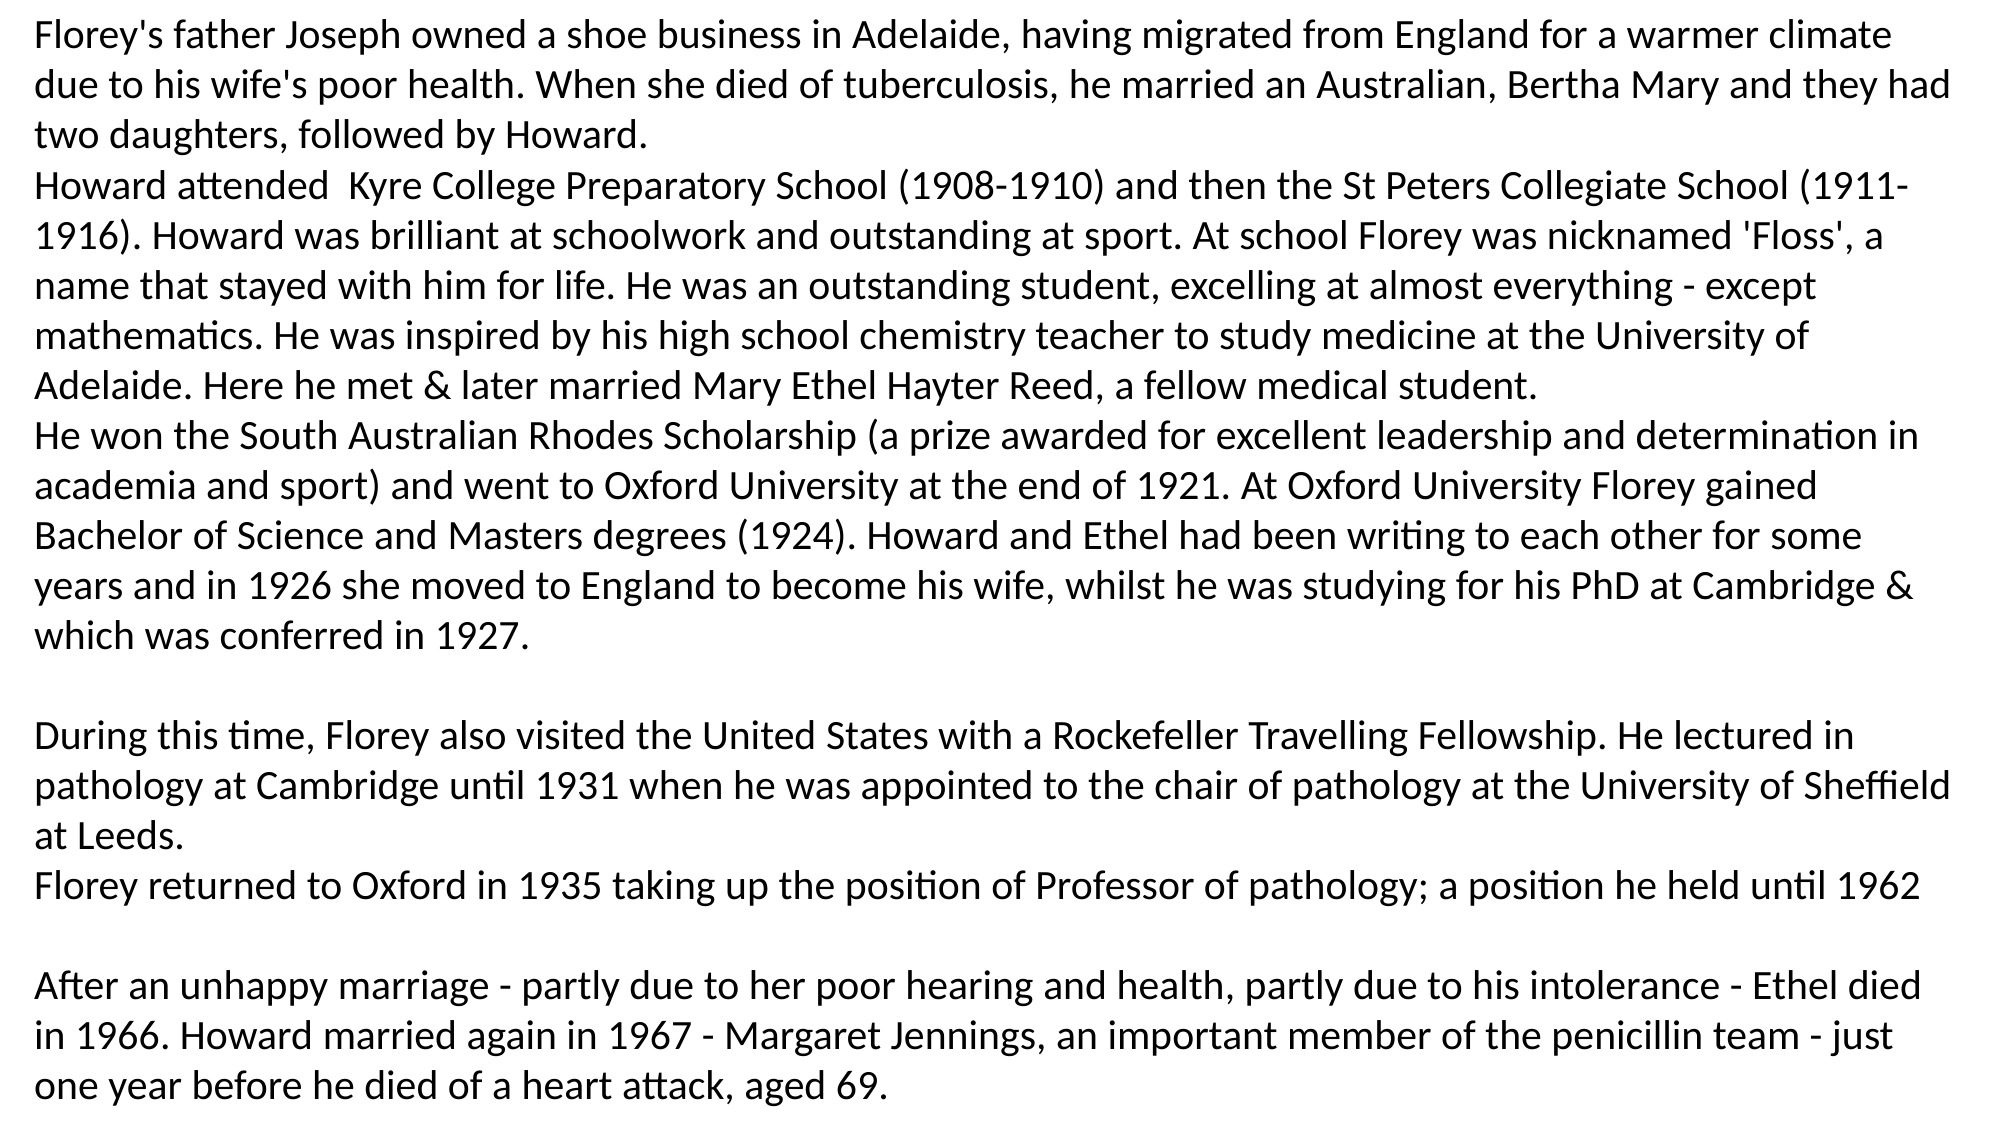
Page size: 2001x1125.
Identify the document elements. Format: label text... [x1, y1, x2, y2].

text_box Florey's father Joseph owned a shoe business in Adelaide, having migrated from England for a warmer climate due to his wife's poor health. When she died of tuberculosis, he married an Australian, Bertha Mary and they had two daughters, followed by Howard. Howard attended Kyre College Preparatory School (1908-1910) and then the St Peters Collegiate School (1911-1916). Howard was brilliant at schoolwork and outstanding at sport. At school Florey was nicknamed 'Floss', a name that stayed with him for life. He was an outstanding student, excelling at almost everything - except mathematics. He was inspired by his high school chemistry teacher to study medicine at the University of Adelaide. Here he met & later married Mary Ethel Hayter Reed, a fellow medical student. He won the South Australian Rhodes Scholarship (a prize awarded for excellent leadership and determination in academia and sport) and went to Oxford University at the end of 1921. At Oxford University Florey gained Bachelor of Science and Masters degrees (1924). Howard and Ethel had been writing to each other for some years and in 1926 she moved to England to become his wife, whilst he was studying for his PhD at Cambridge & which was conferred in 1927. During this time, Florey also visited the United States with a Rockefeller Travelling Fellowship. He lectured in pathology at Cambridge until 1931 when he was appointed to the chair of pathology at the University of Sheffield at Leeds. Florey returned to Oxford in 1935 taking up the position of Professor of pathology; a position he held until 1962 After an unhappy marriage - partly due to her poor hearing and health, partly due to his intolerance - Ethel died in 1966. Howard married again in 1967 - Margaret Jennings, an important member of the penicillin team - just one year before he died of a heart attack, aged 69. [19, 0, 1972, 1125]
